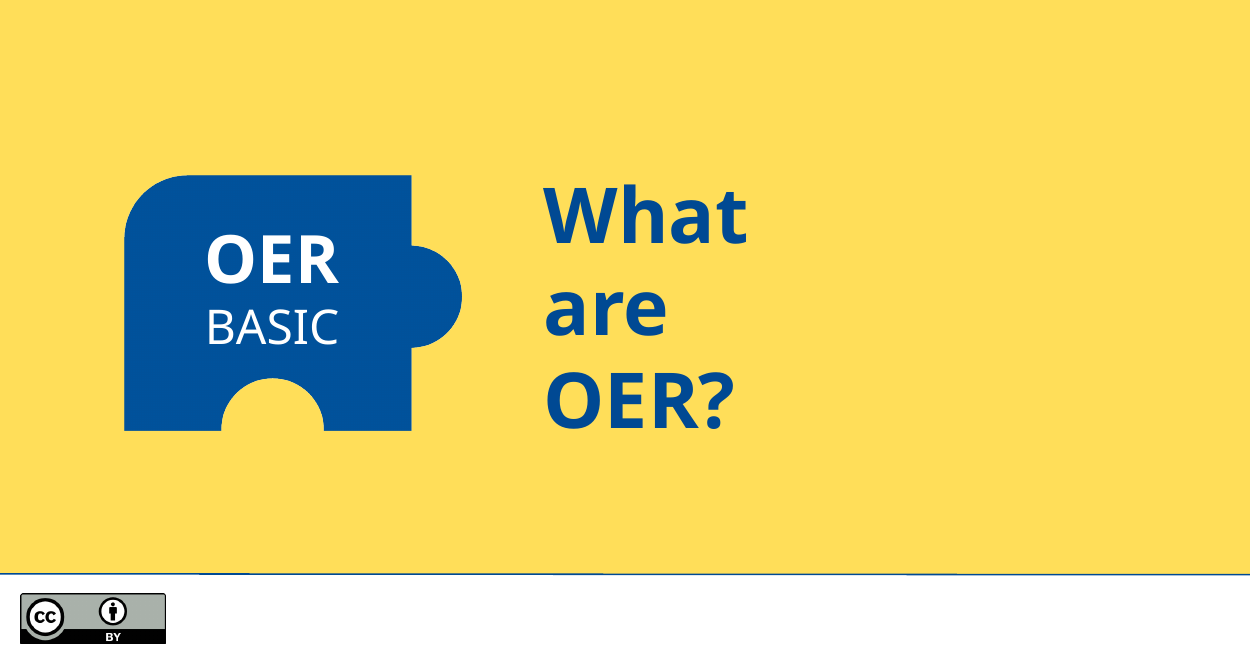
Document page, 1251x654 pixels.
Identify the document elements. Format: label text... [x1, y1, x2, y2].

text_box OER BASIC [466, 202, 706, 370]
text_box What are OER? [531, 154, 831, 456]
text_box [0, 582, 1250, 654]
picture [20, 592, 166, 645]
picture [124, 174, 462, 432]
